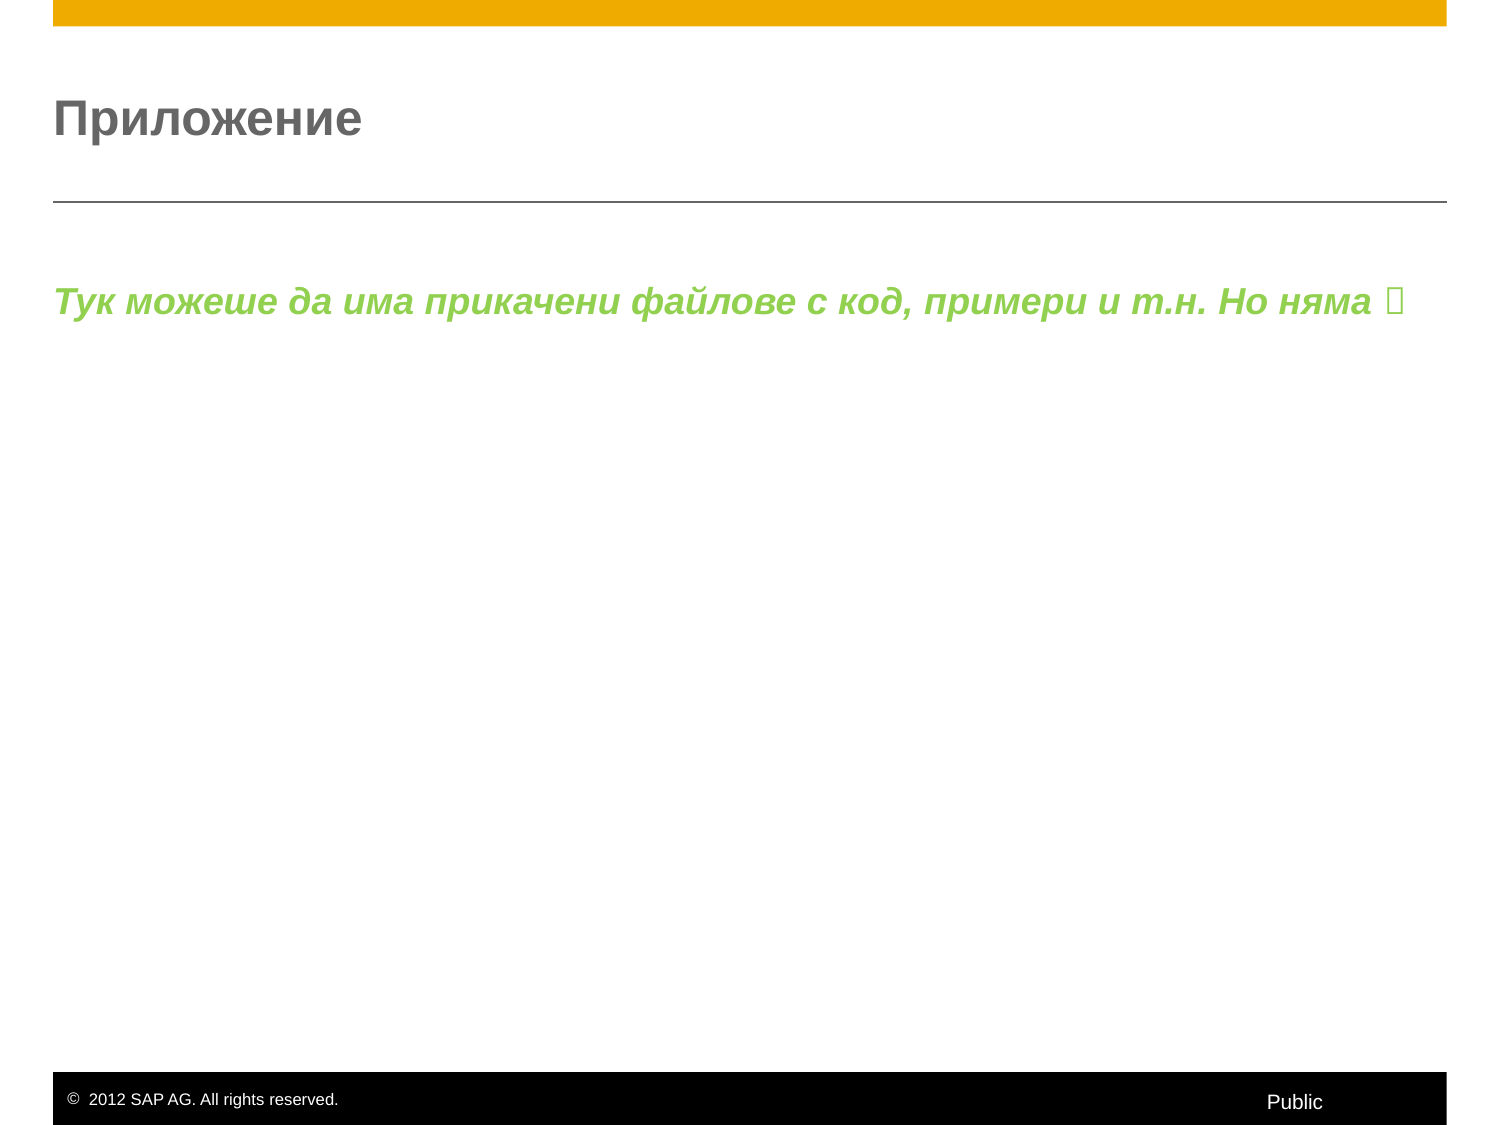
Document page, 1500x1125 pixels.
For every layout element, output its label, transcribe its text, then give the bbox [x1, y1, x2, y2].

list Тук можеше да има прикачени файлове с код, примери и т.н. Но няма  [53, 277, 1447, 998]
title Приложение [53, 53, 1447, 178]
